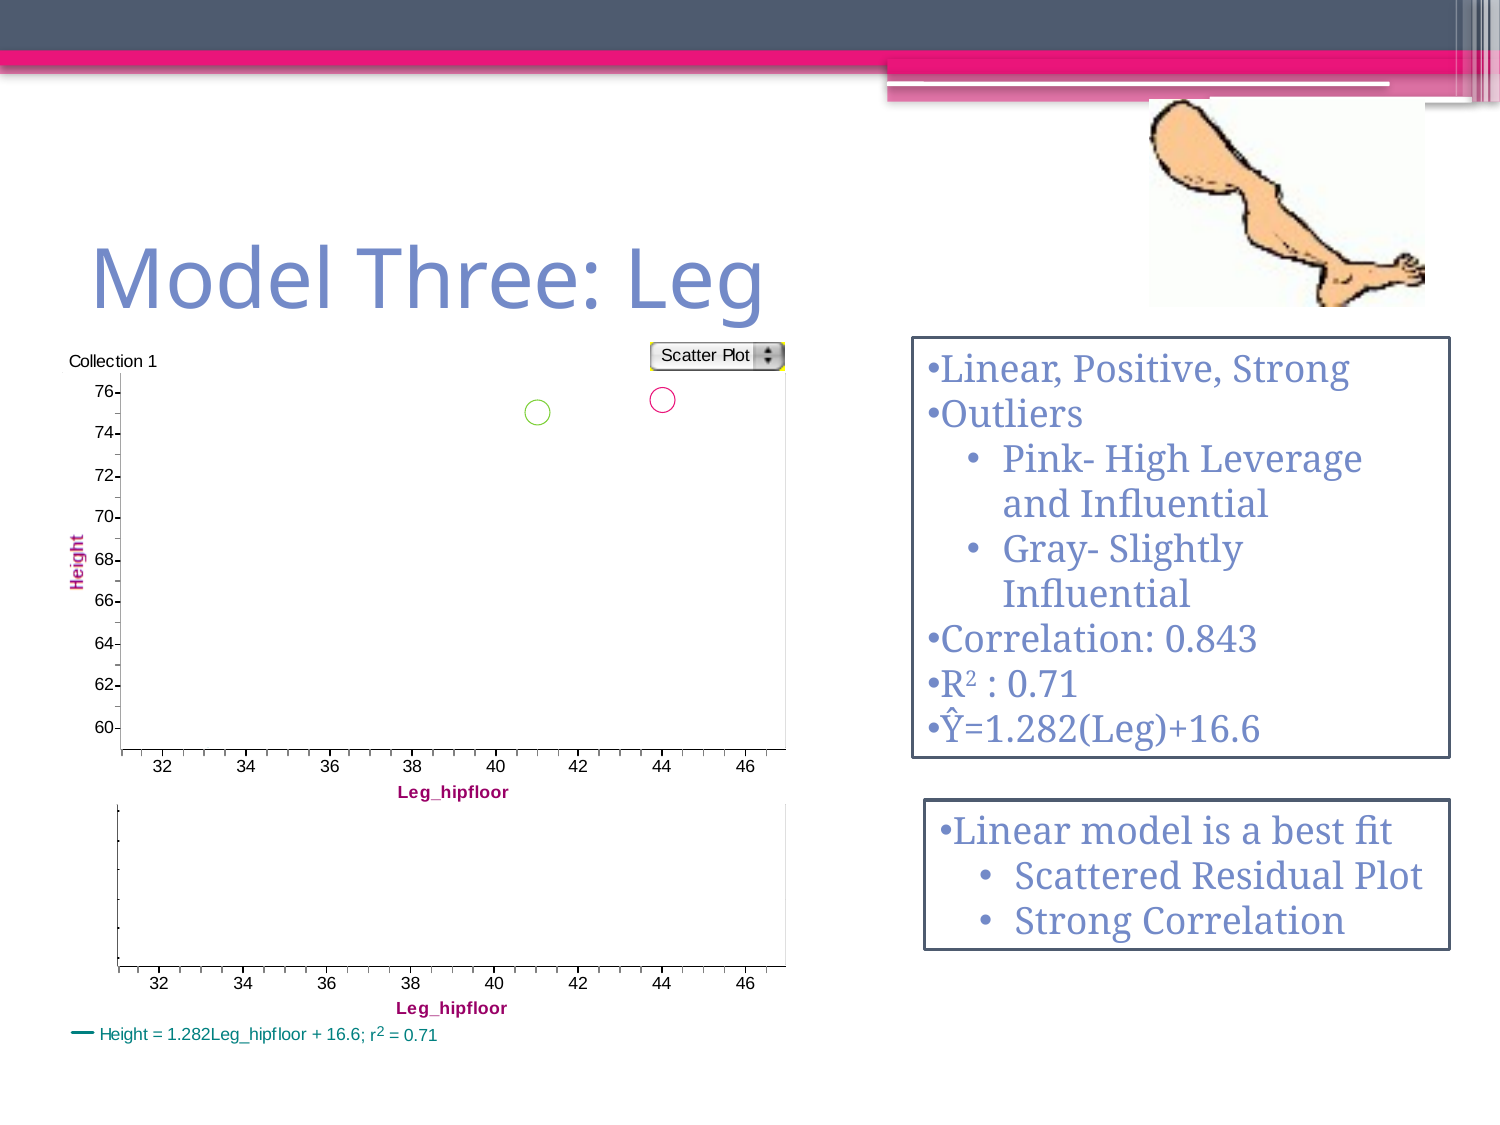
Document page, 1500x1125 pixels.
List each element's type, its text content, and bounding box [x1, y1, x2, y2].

picture [62, 337, 788, 1051]
text_box Linear model is a best fit Scattered Residual Plot Strong Correlation [923, 798, 1451, 951]
text_box Linear, Positive, Strong Outliers Pink- High Leverage and Influential Gray- Slightly Influential Correlation: 0.843 R2 : 0.71 Ŷ=1.282(Leg)+16.6 [911, 336, 1451, 759]
picture [1149, 99, 1426, 307]
title Model Three: Leg [75, 187, 1425, 363]
